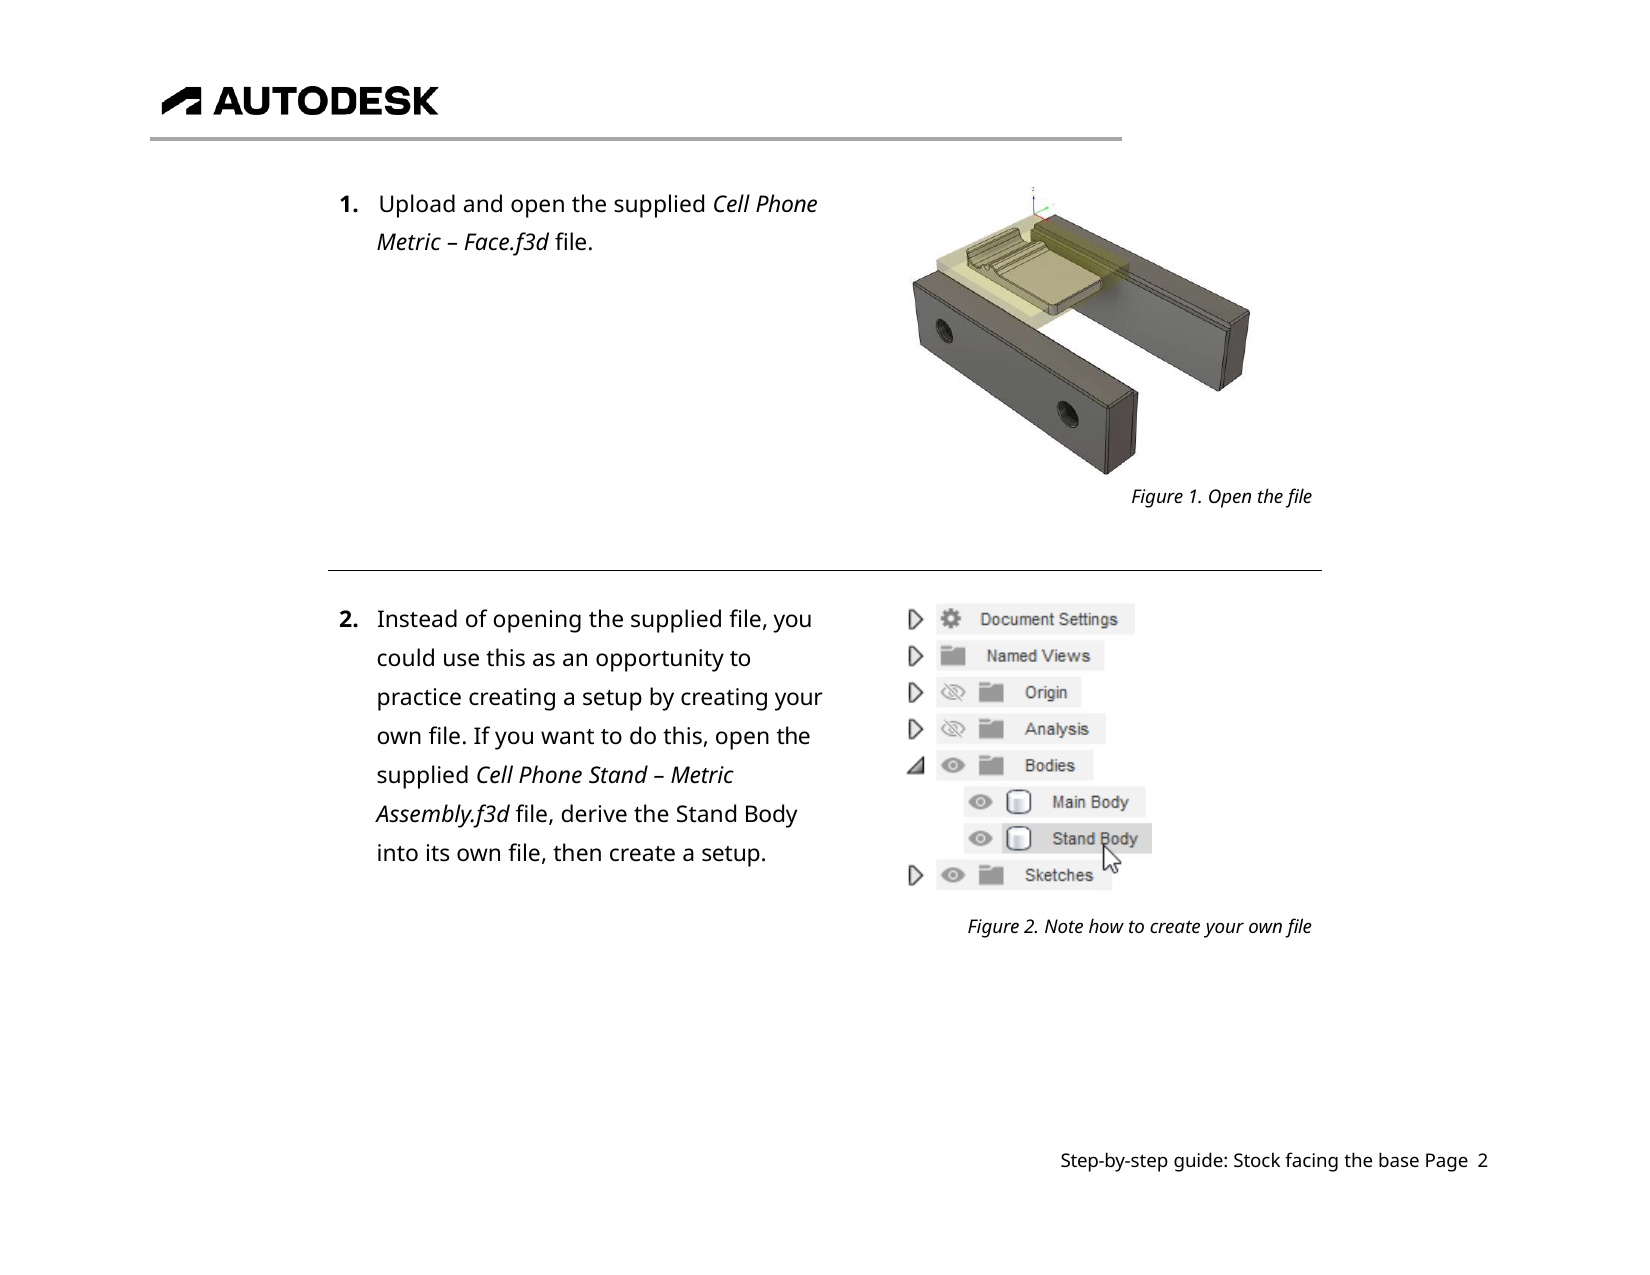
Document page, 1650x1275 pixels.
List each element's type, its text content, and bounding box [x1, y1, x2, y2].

slide_number Step-by-step guide: Stock facing the base Page 3 [1058, 1145, 1509, 1275]
table_header 1. Upload and open the supplied Cell Phone Metric – Face.f3d file. [328, 187, 841, 570]
picture [906, 601, 1152, 895]
picture [908, 186, 1252, 475]
table_header Figure 1. Open the file [841, 187, 1322, 570]
table_cell Figure 2. Note how to create your own file [841, 571, 1322, 951]
table_cell 2. Instead of opening the supplied file, you could use this as an opportunity to practice creating a setup by creating your own file. If you want to do this, open the supplied Cell Phone Stand – Metric Assembly.f3d file, derive the Stand Body into its own file, then create a setup. [328, 571, 841, 951]
picture [161, 86, 439, 115]
